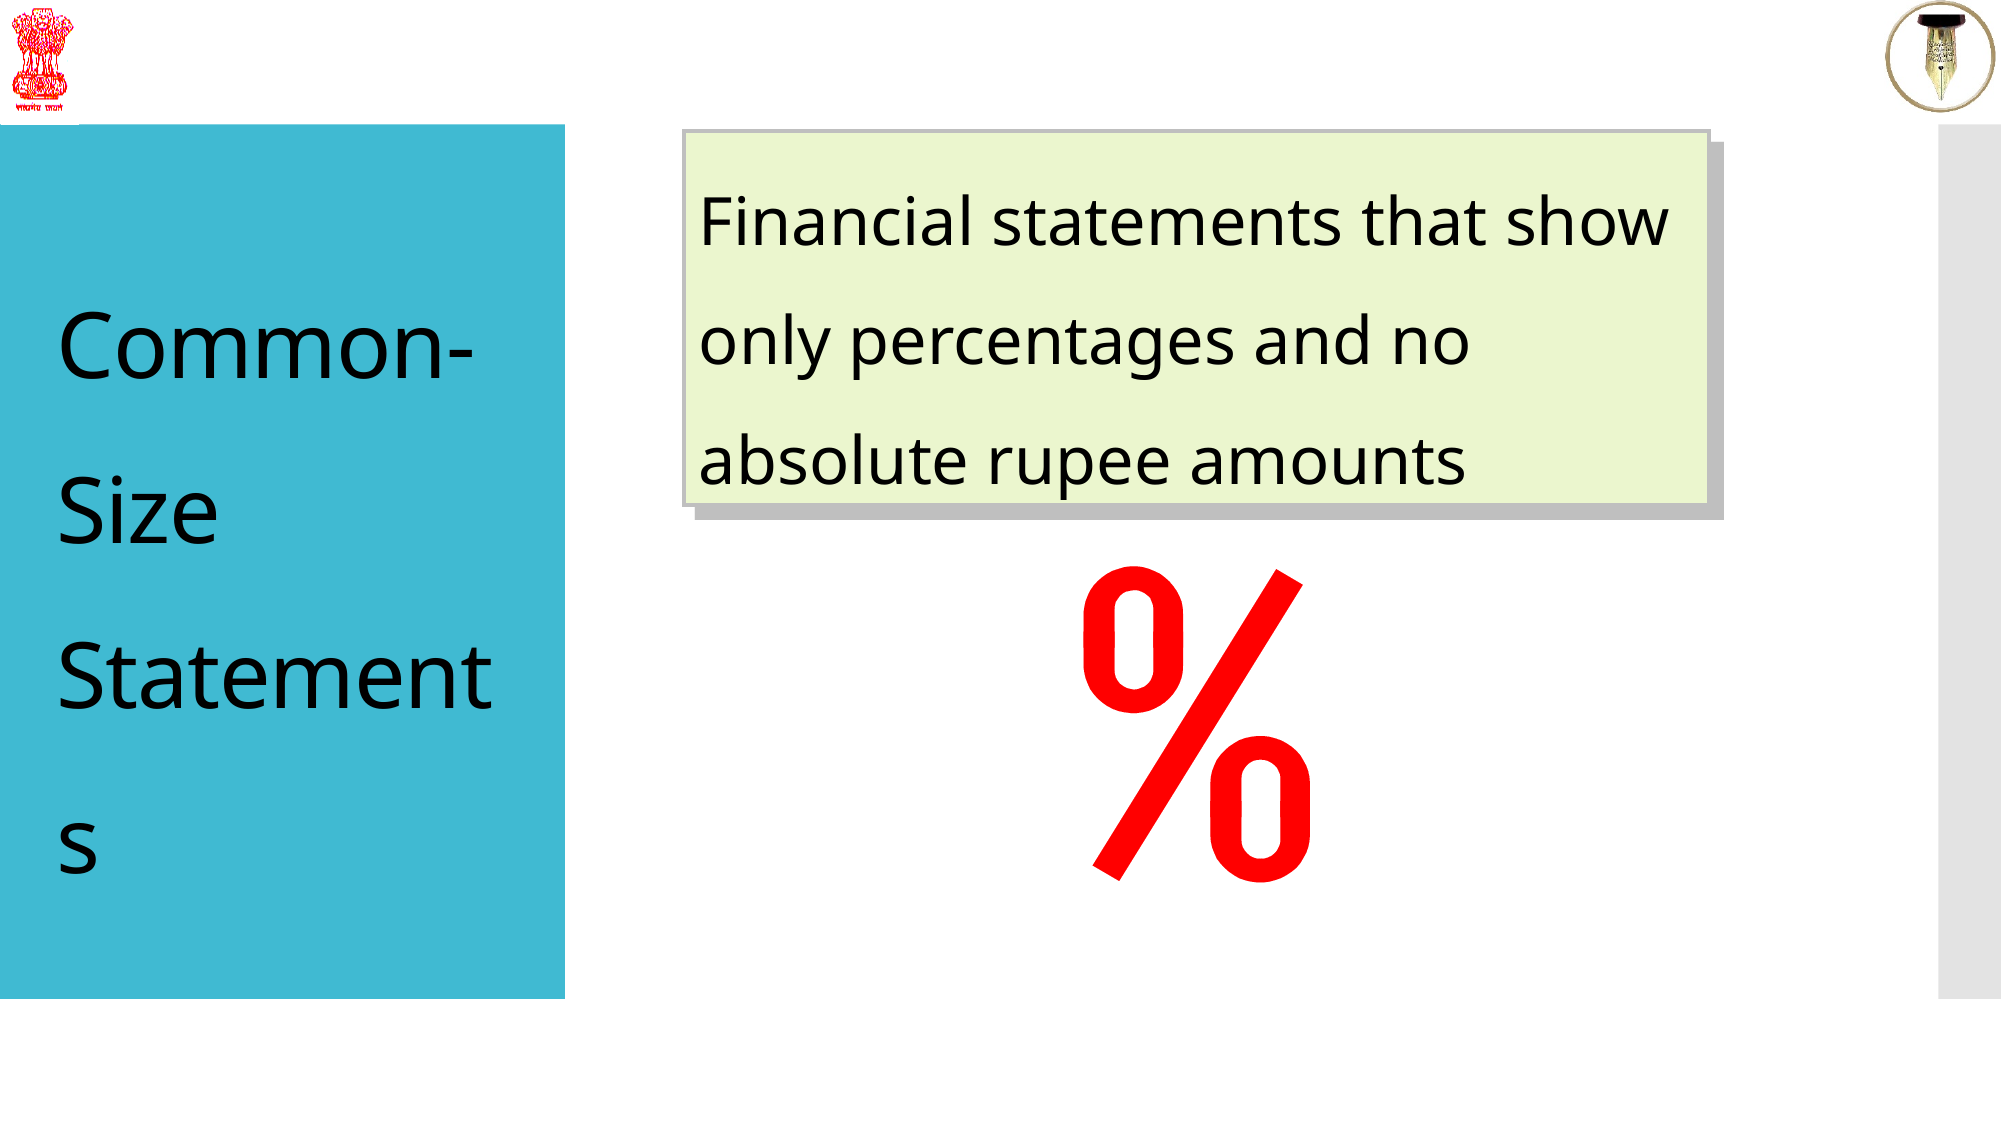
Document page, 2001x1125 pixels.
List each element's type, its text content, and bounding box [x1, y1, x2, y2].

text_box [1071, 561, 1321, 886]
picture [1884, 0, 1996, 113]
text_box Financial statements that show only percentages and no absolute rupee amounts [683, 130, 1709, 506]
title Common-Size Statements [41, 184, 525, 940]
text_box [0, 0, 79, 125]
